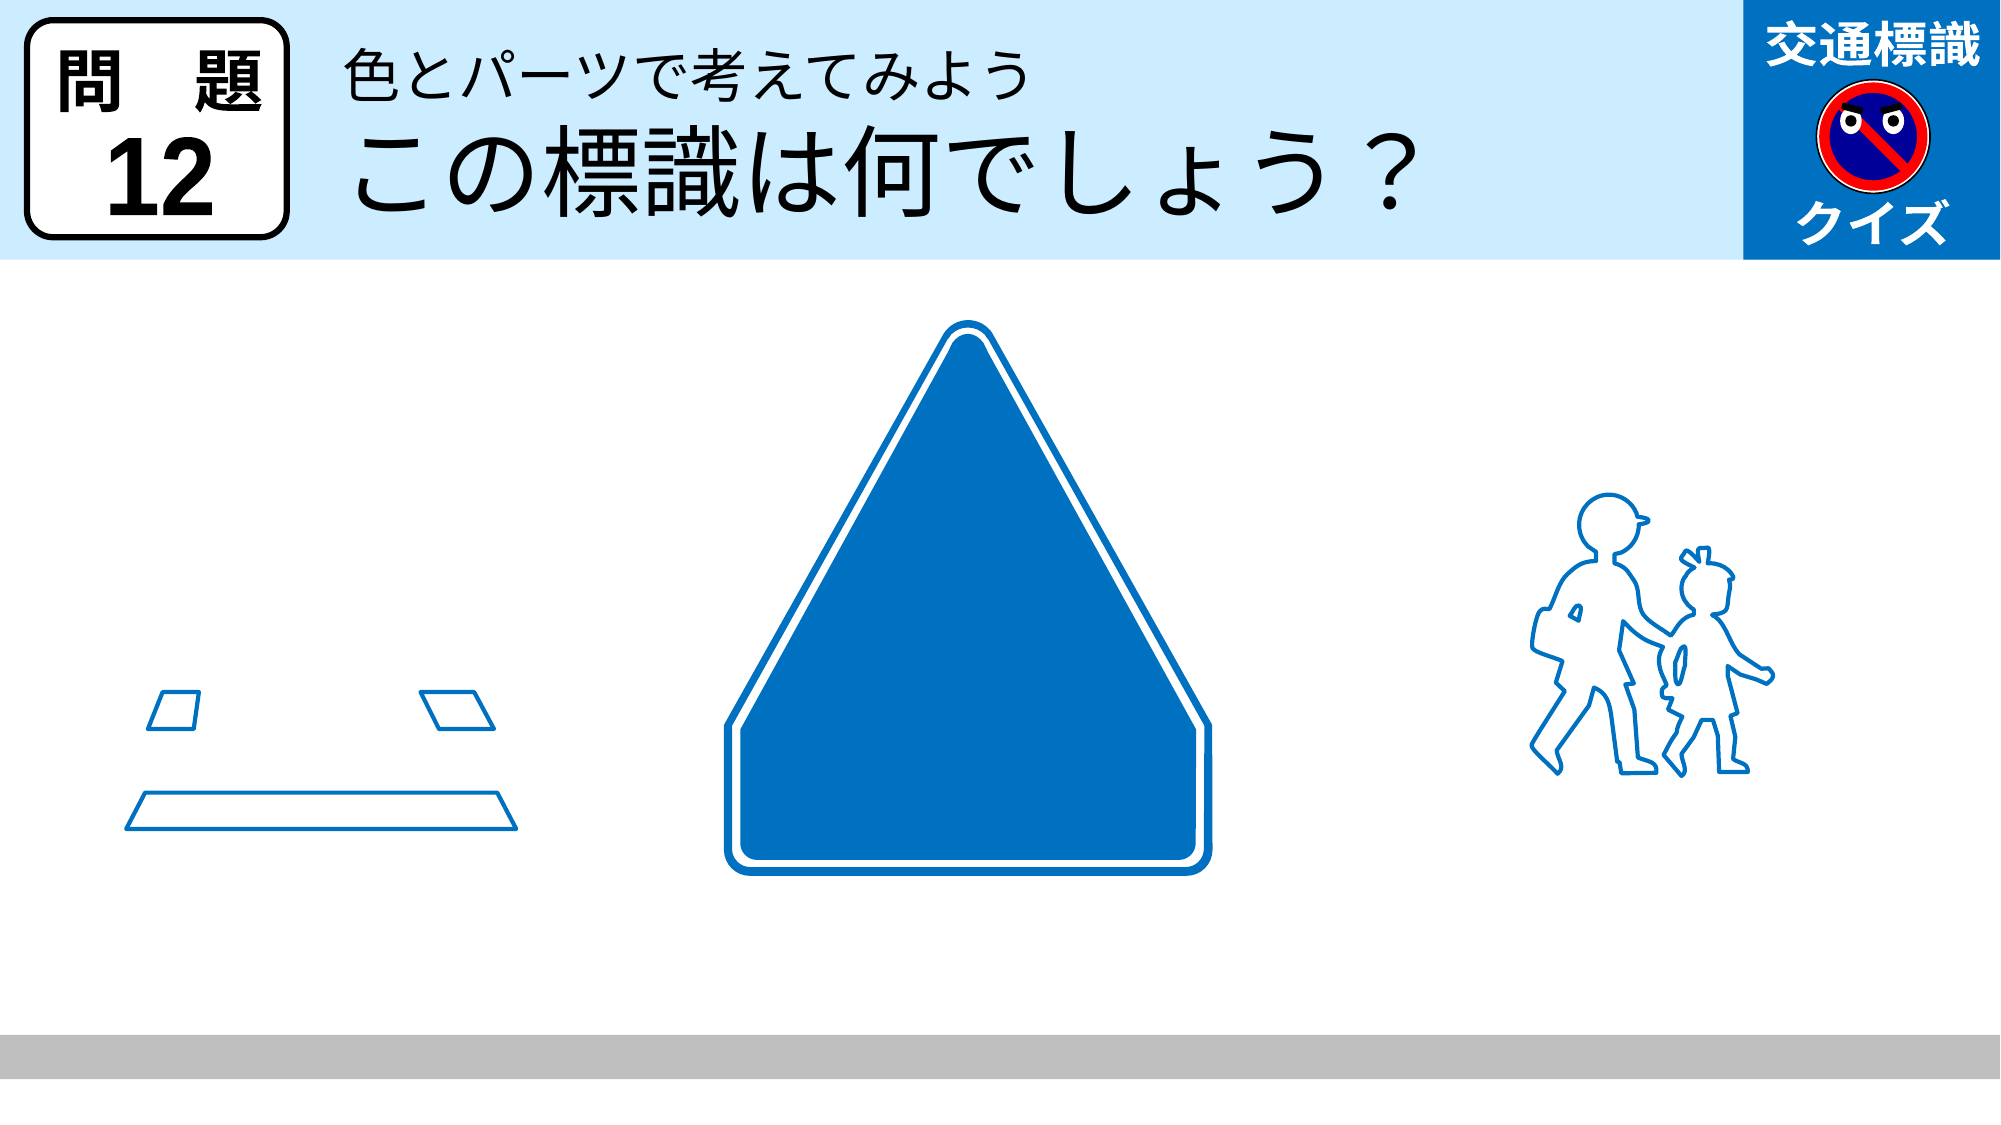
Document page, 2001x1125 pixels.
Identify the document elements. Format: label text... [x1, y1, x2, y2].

text_box この標識は何でしょう？ [326, 101, 1457, 237]
text_box [0, 1034, 2000, 1080]
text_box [723, 319, 1213, 877]
text_box 色とパーツで考えてみよう [327, 32, 1052, 117]
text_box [125, 691, 517, 830]
text_box [1529, 492, 1776, 779]
